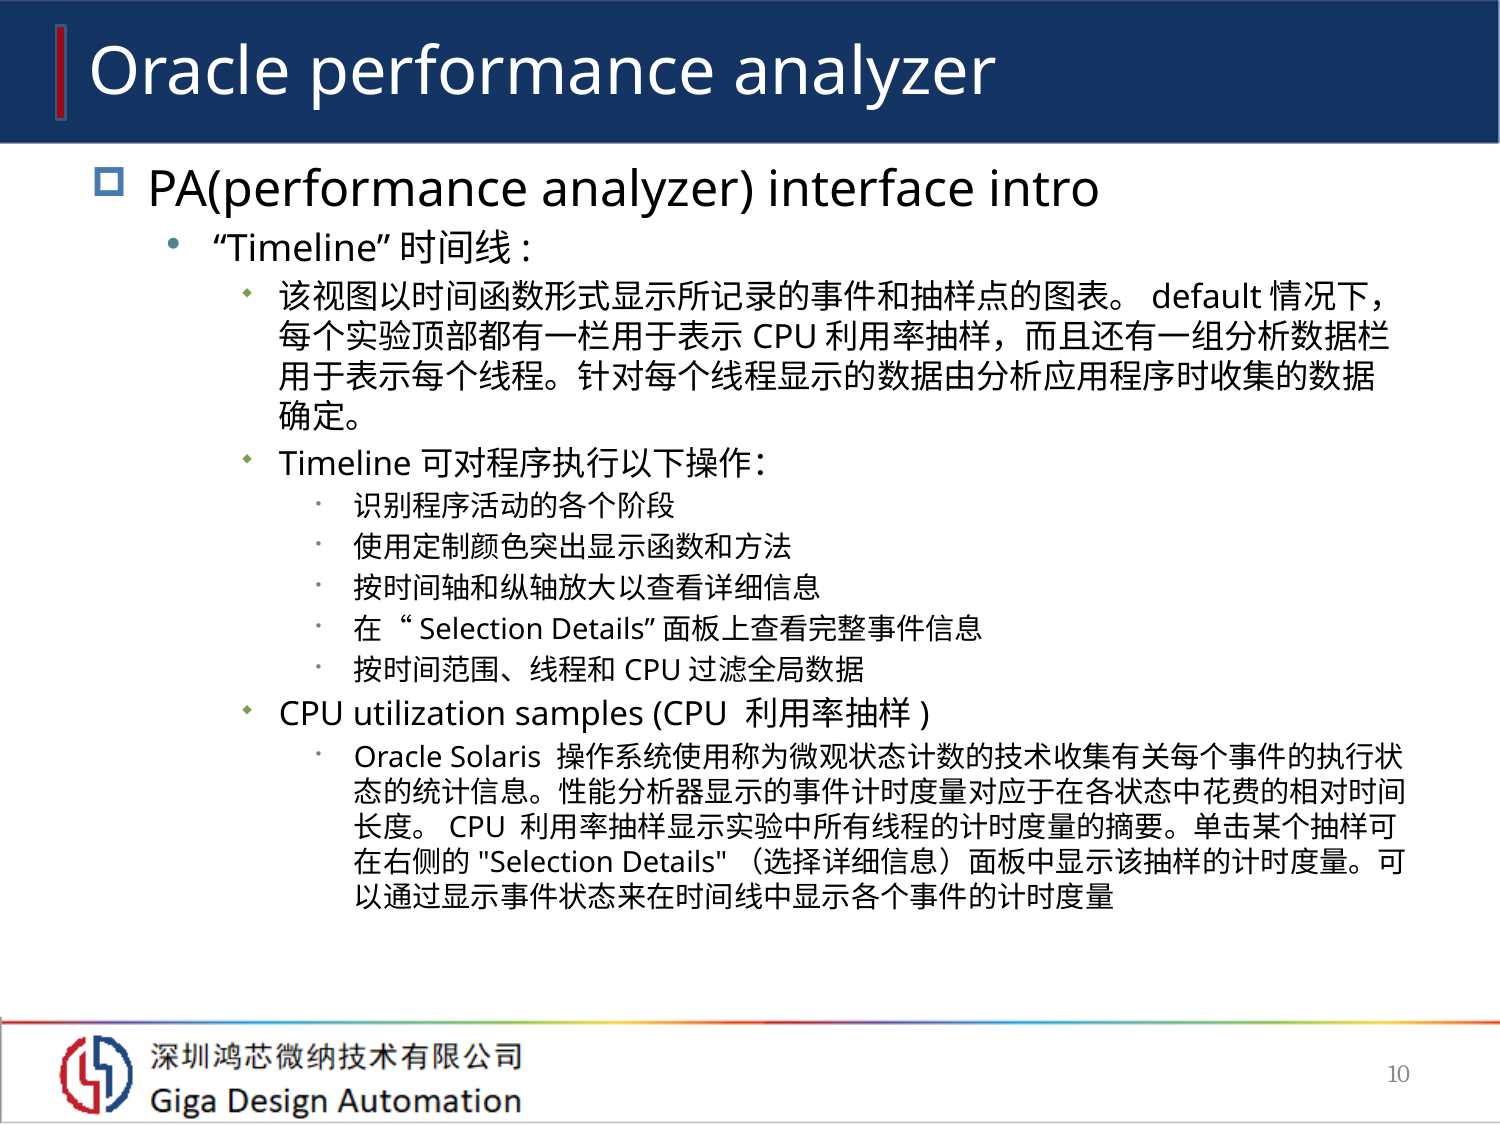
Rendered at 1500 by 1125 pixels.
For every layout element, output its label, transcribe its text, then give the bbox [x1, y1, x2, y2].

title Oracle performance analyzer [73, 20, 1424, 138]
picture [0, 0, 1500, 1125]
list PA(performance analyzer) interface intro “Timeline”时间线: 该视图以时间函数形式显示所记录的事件和抽样点的图表。default情况下，每个实验顶部都有一栏用于表示CPU利用率抽样，而且还有一组分析数据栏用于表示每个线程。针对每个线程显示的数据由分析应用程序时收集的数据确定。 Timeline可对程序执行以下操作： 识别程序活动的各个阶段 使用定制颜色突出显示函数和方法 按时间轴和纵轴放大以查看详细信息 在“Selection Details”面板上查看完整事件信息 按时间范围、线程和CPU过滤全局数据 CPU utilization samples (CPU 利用率抽样) Oracle Solaris 操作系统使用称为微观状态计数的技术收集有关每个事件的执行状态的统计信息。性能分析器显示的事件计时度量对应于在各状态中花费的相对时间长度。CPU 利用率抽样显示实验中所有线程的计时度量的摘要。单击某个抽样可在右侧的"Selection Details"（选择详细信息）面板中显示该抽样的计时度量。可以通过显示事件状态来在时间线中显示各个事件的计时度量 [76, 149, 1424, 1012]
slide_number 10 [1074, 1042, 1425, 1103]
